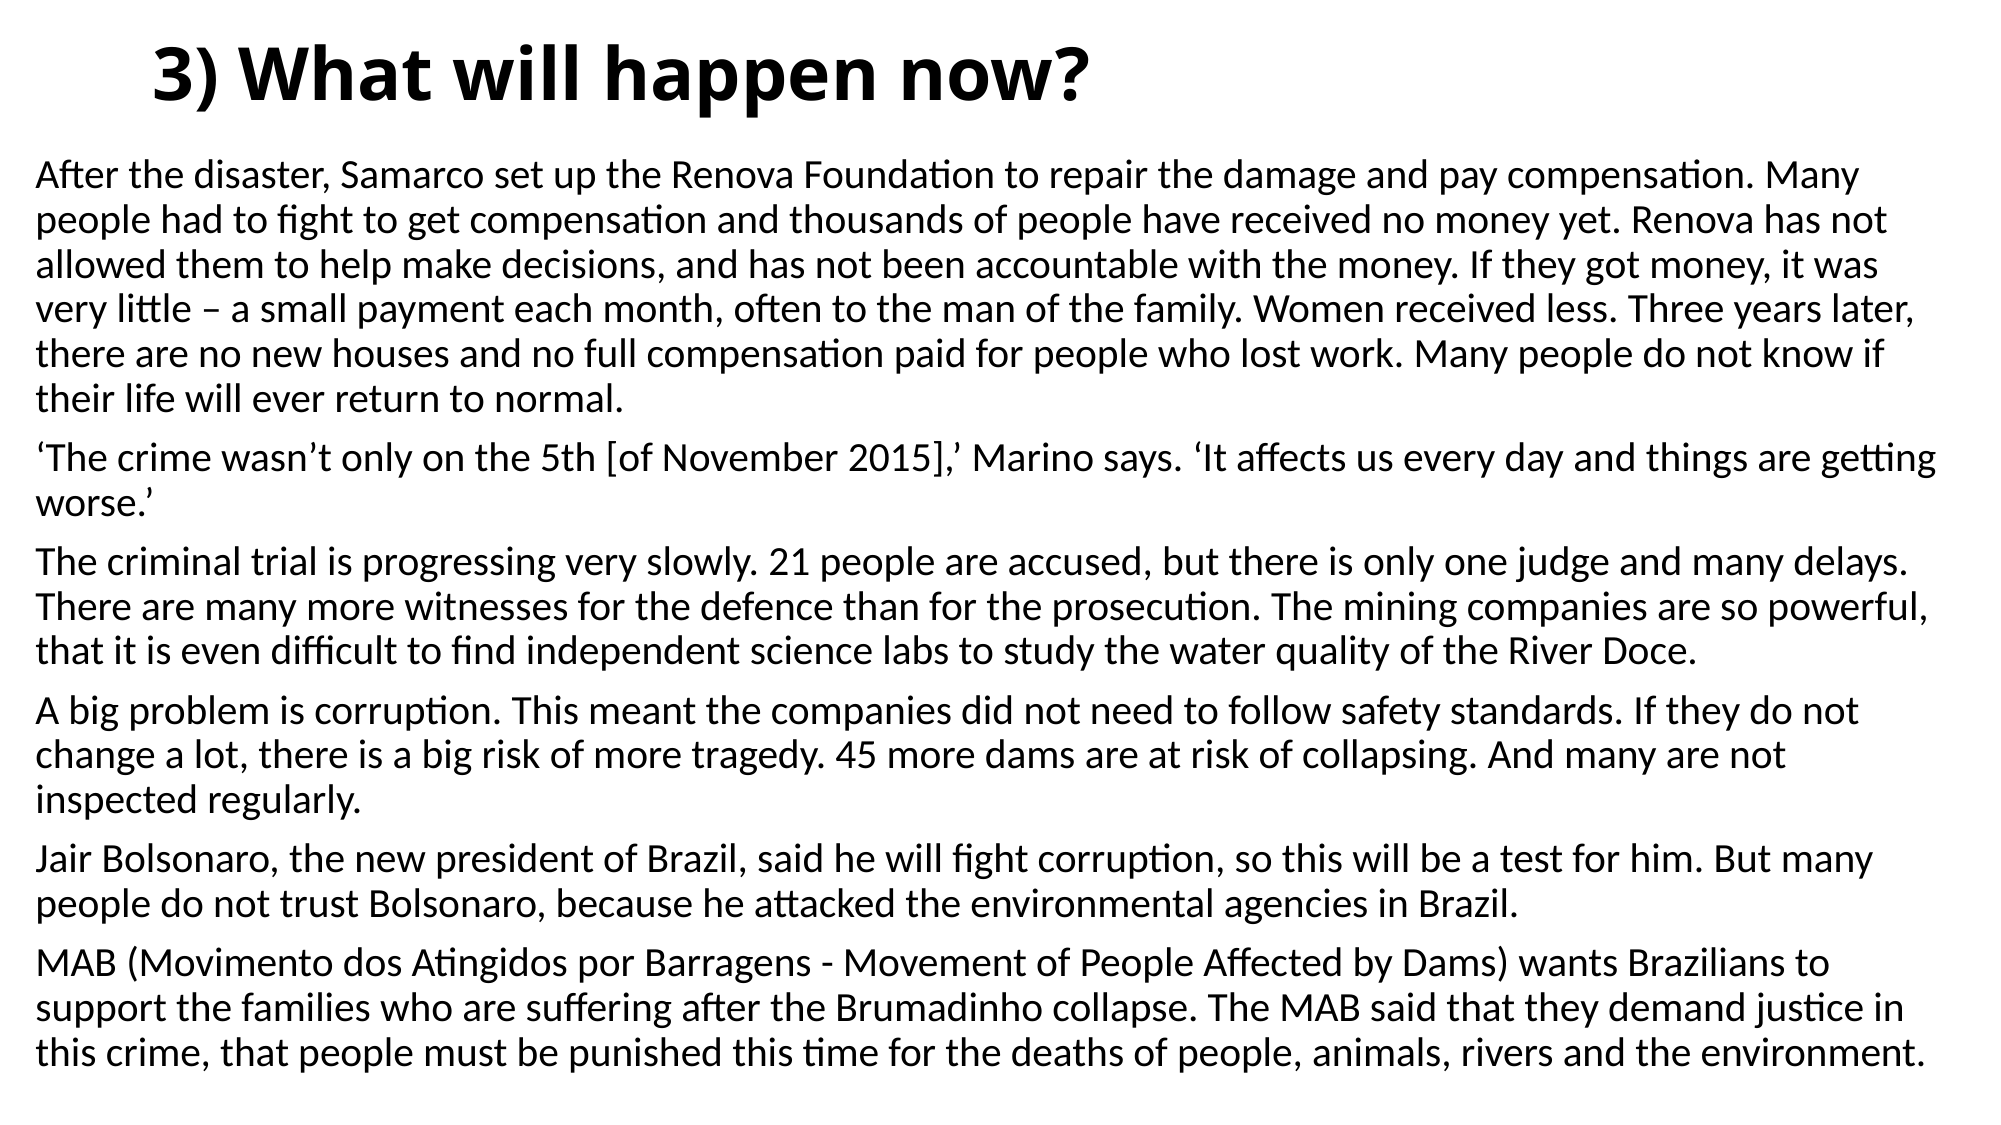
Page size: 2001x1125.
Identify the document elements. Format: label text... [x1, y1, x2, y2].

title 3) What will happen now? [137, 29, 1863, 124]
list After the disaster, Samarco set up the Renova Foundation to repair the damage and pay compensation. Many people had to fight to get compensation and thousands of people have received no money yet. Renova has not allowed them to help make decisions, and has not been accountable with the money. If they got money, it was very little – a small payment each month, often to the man of the family. Women received less. Three years later, there are no new houses and no full compensation paid for people who lost work. Many people do not know if their life will ever return to normal. ‘The crime wasn’t only on the 5th [of November 2015],’ Marino says. ‘It affects us every day and things are getting worse.’ The criminal trial is progressing very slowly. 21 people are accused, but there is only one judge and many delays. There are many more witnesses for the defence than for the prosecution. The mining companies are so powerful, that it is even difficult to find independent science labs to study the water quality of the River Doce. A big problem is corruption. This meant the companies did not need to follow safety standards. If they do not change a lot, there is a big risk of more tragedy. 45 more dams are at risk of collapsing. And many are not inspected regularly. Jair Bolsonaro, the new president of Brazil, said he will fight corruption, so this will be a test for him. But many people do not trust Bolsonaro, because he attacked the environmental agencies in Brazil. MAB (Movimento dos Atingidos por Barragens - Movement of People Affected by Dams) wants Brazilians to support the families who are suffering after the Brumadinho collapse. The MAB said that they demand justice in this crime, that people must be punished this time for the deaths of people, animals, rivers and the environment. [20, 145, 1968, 1096]
